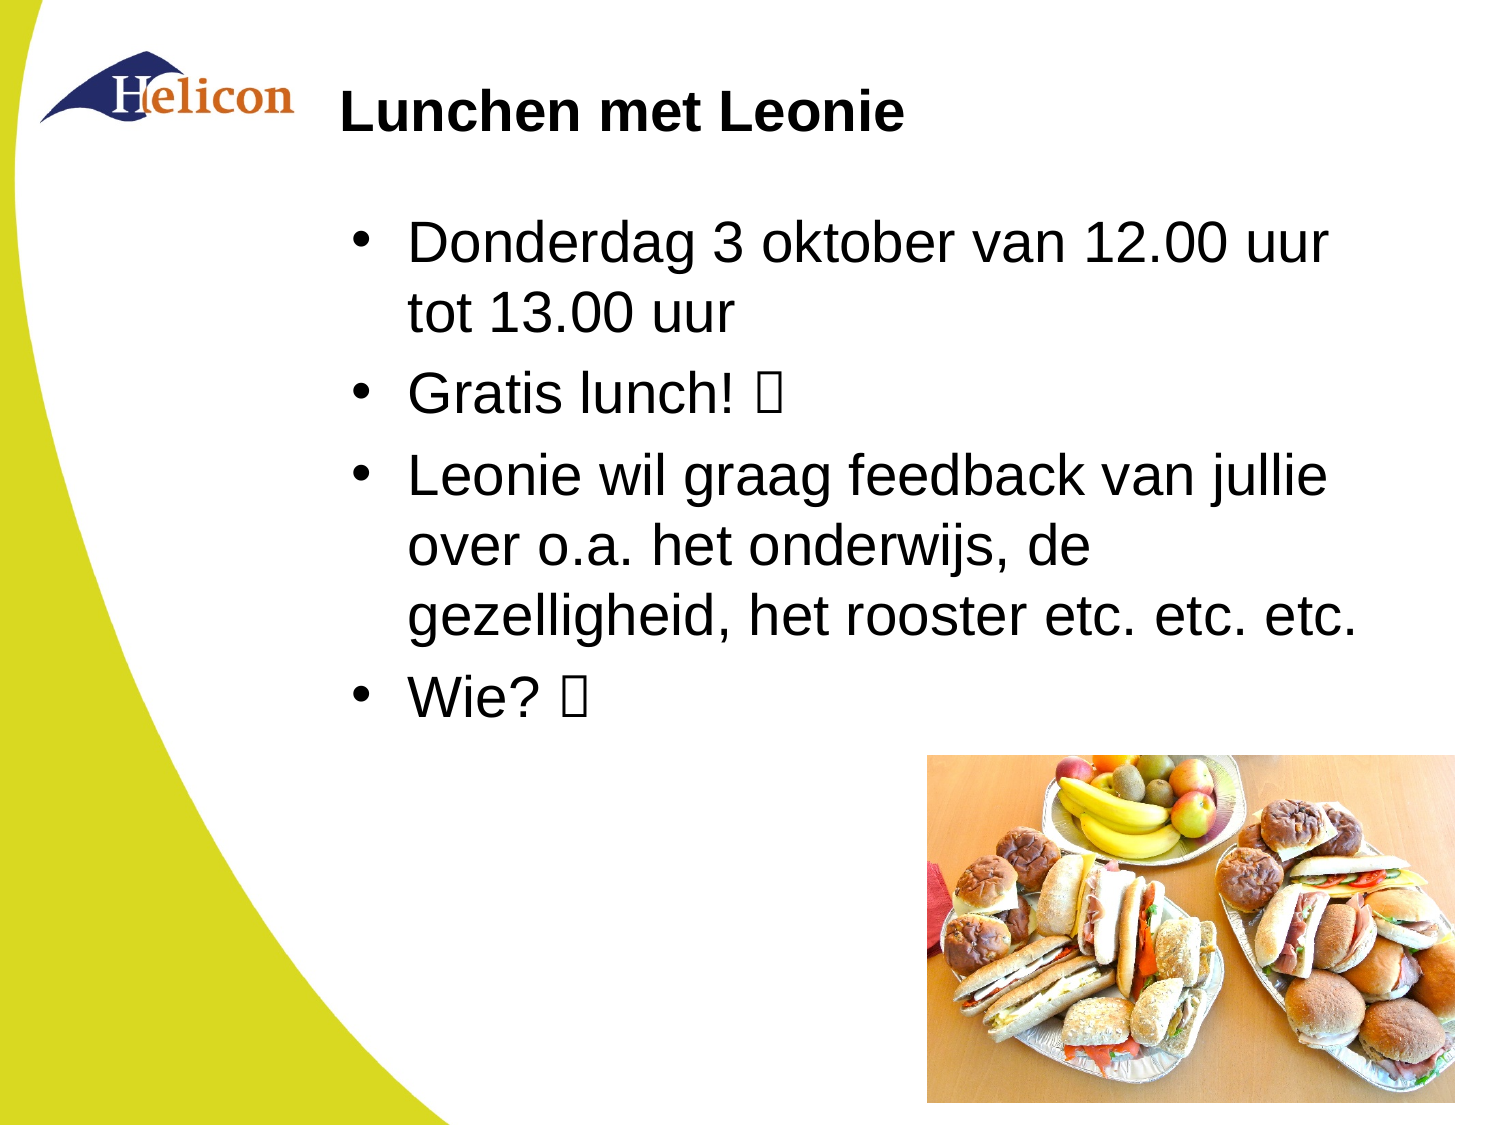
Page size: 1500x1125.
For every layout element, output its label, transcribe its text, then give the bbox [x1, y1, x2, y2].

picture [0, 0, 1500, 1125]
list Donderdag 3 oktober van 12.00 uur tot 13.00 uur Gratis lunch!  Leonie wil graag feedback van jullie over o.a. het onderwijs, de gezelligheid, het rooster etc. etc. etc. Wie?  [336, 196, 1425, 1005]
title Lunchen met Leonie [324, 54, 1415, 161]
